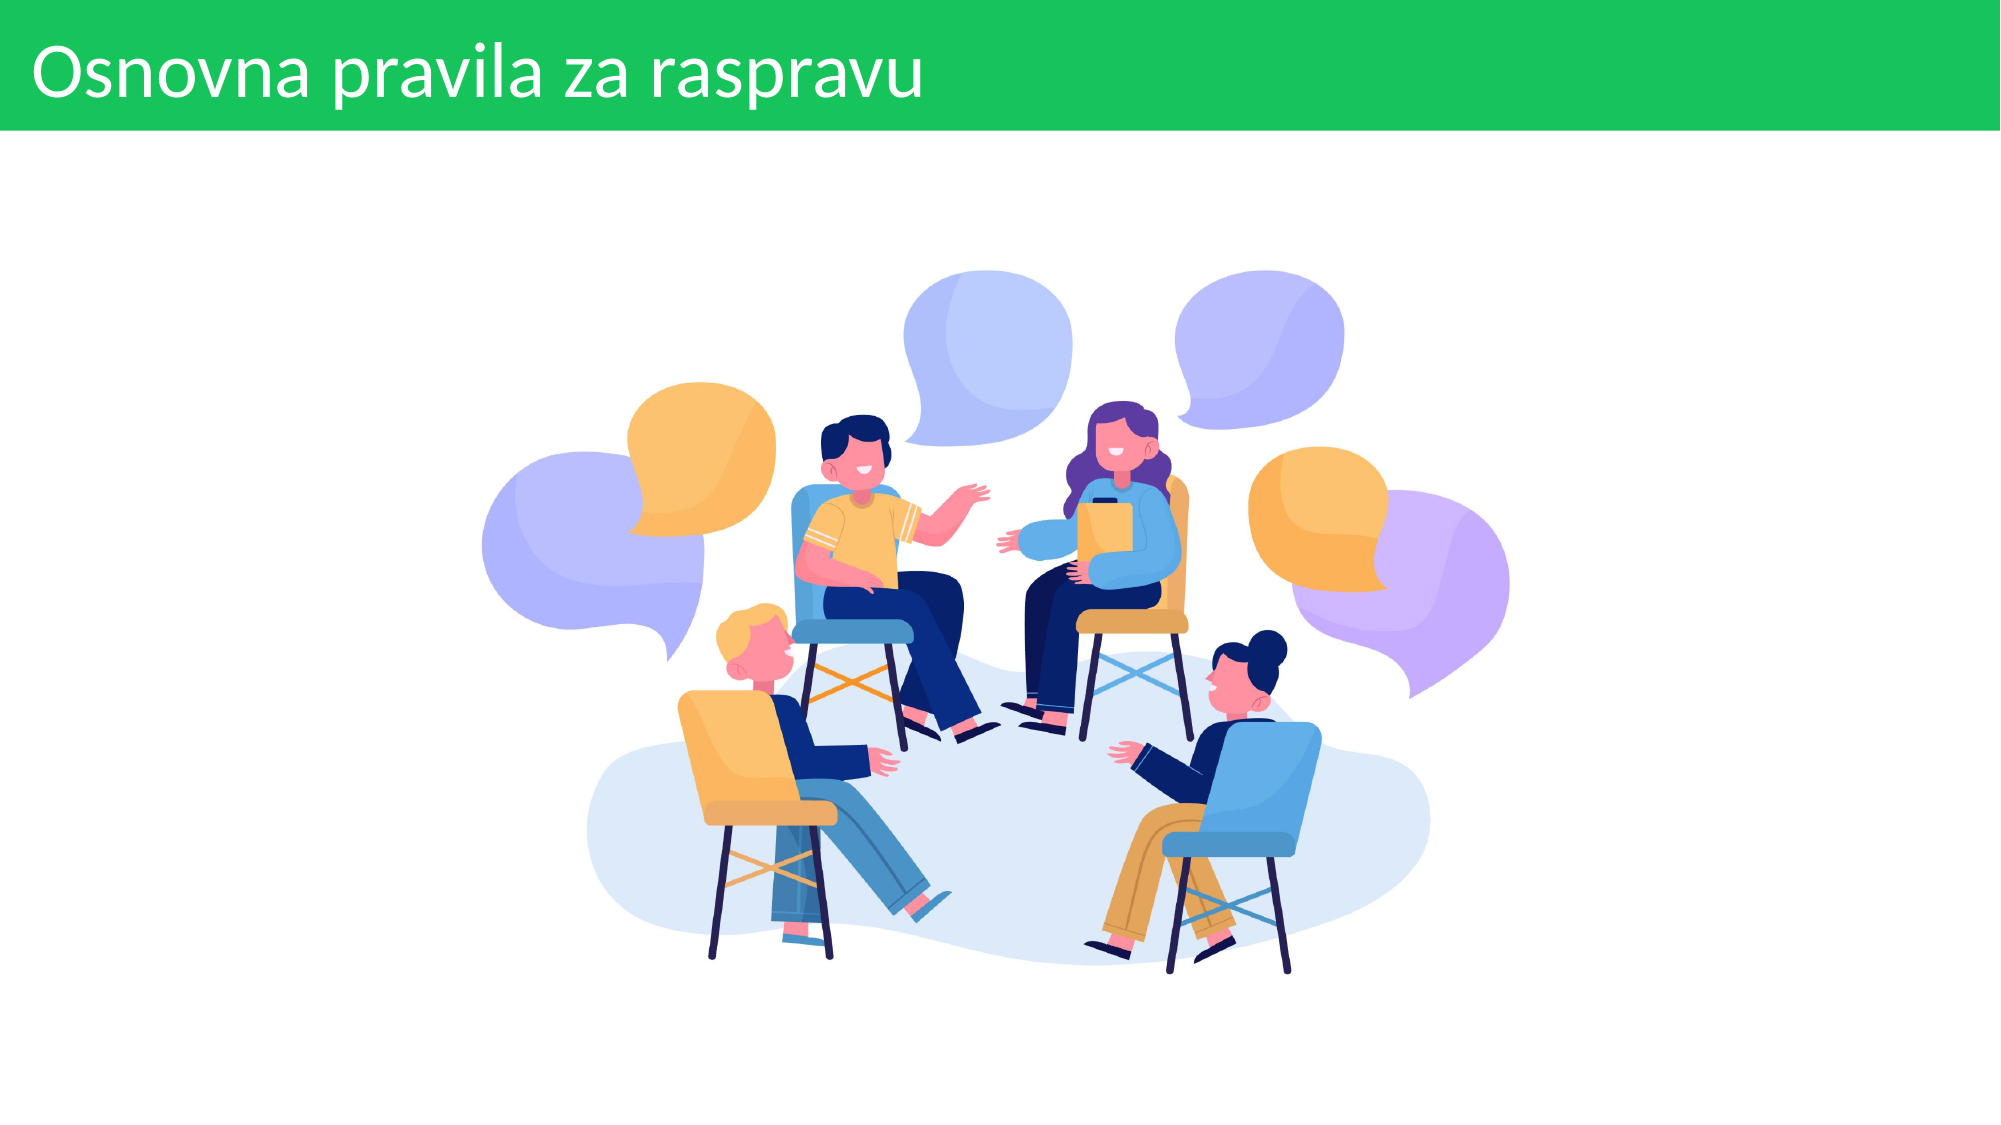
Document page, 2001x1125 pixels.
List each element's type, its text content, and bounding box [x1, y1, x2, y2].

picture [411, 232, 1581, 1012]
title Osnovna pravila za raspravu [16, 13, 1976, 131]
